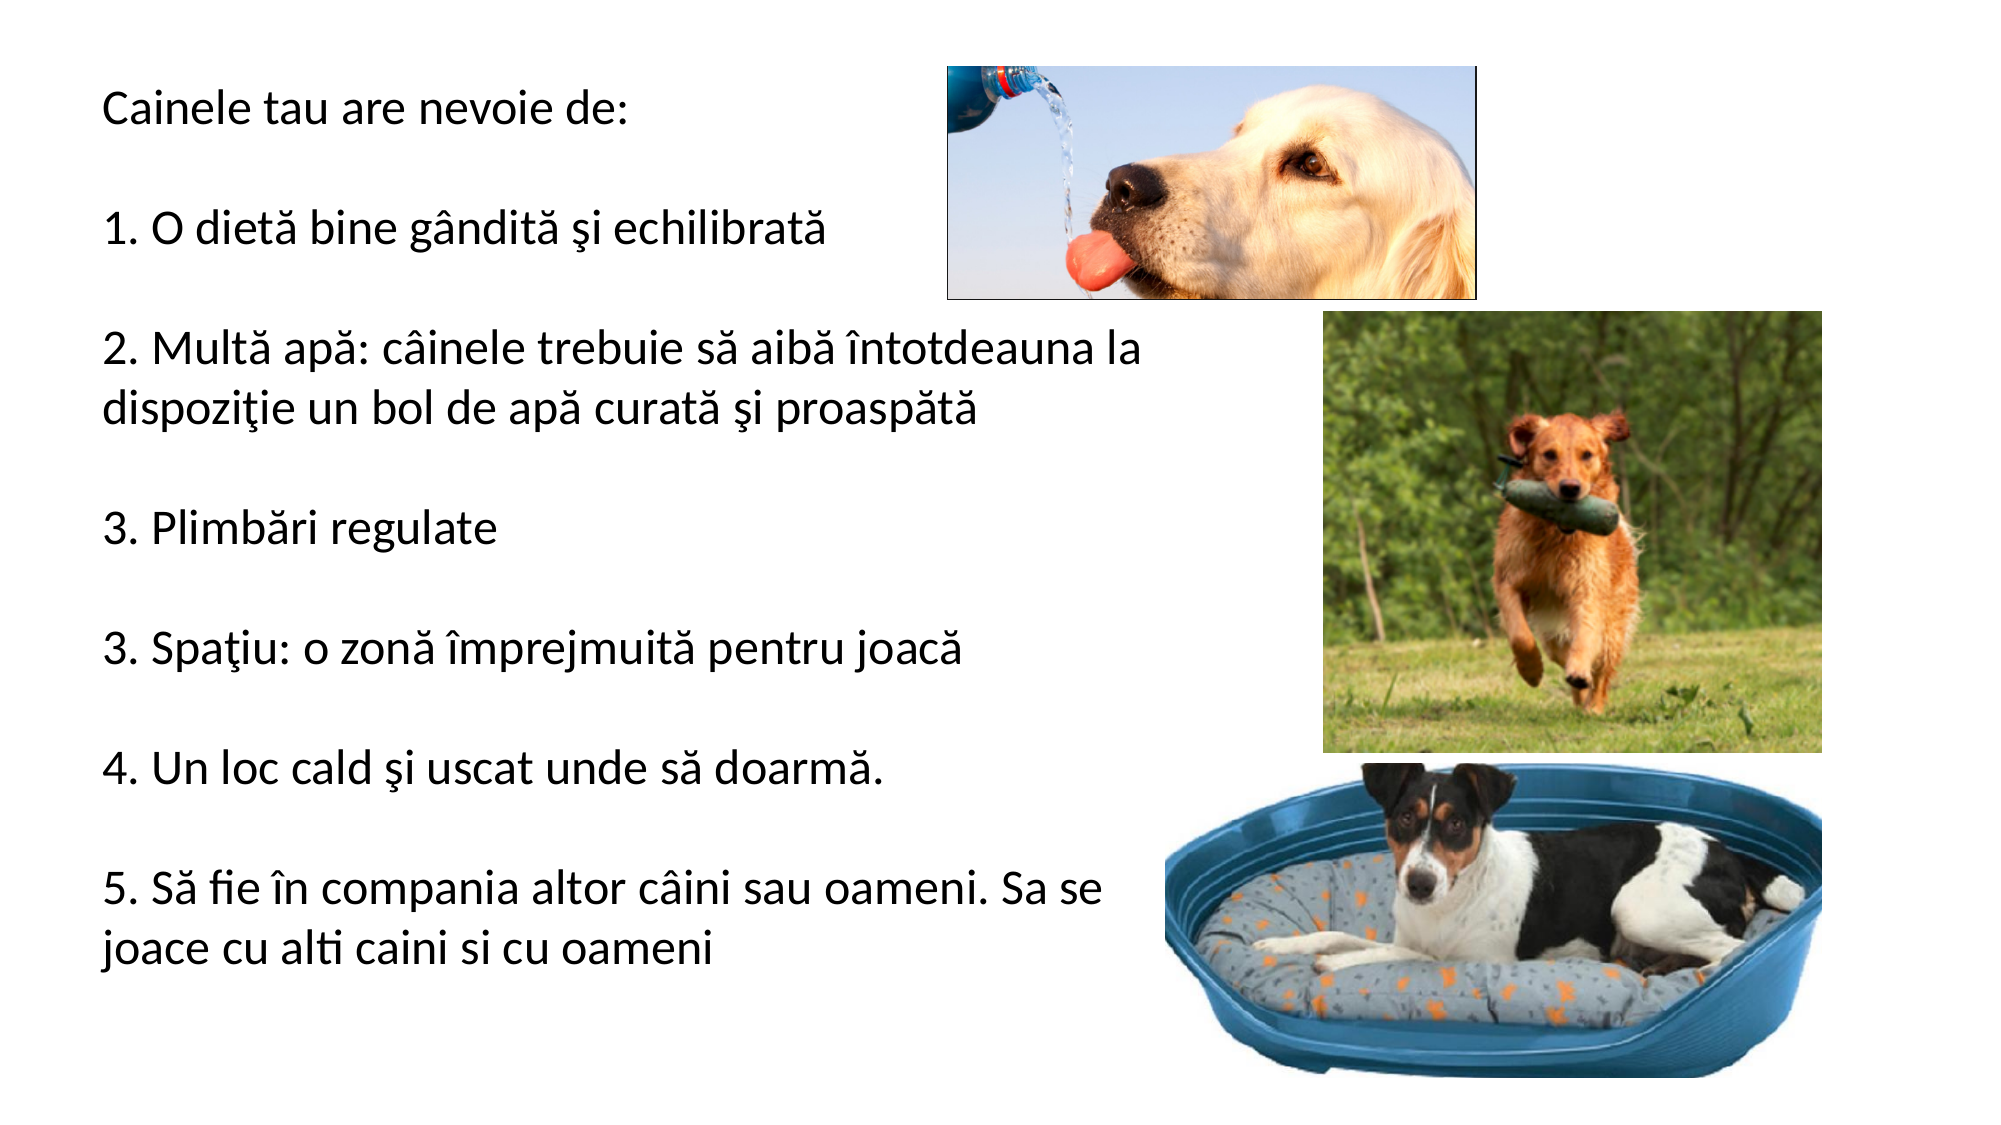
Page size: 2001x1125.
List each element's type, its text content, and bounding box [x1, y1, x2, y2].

picture [947, 66, 1477, 300]
text_box Cainele tau are nevoie de: 1. O dietă bine gândită şi echilibrată 2. Multă apă: câinele trebuie să aibă întotdeauna la dispoziţie un bol de apă curată şi proaspătă 3. Plimbări regulate 3. Spaţiu: o zonă împrejmuită pentru joacă 4. Un loc cald şi uscat unde să doarmă. 5. Să fie în compania altor câini sau oameni. Sa se joace cu alti caini si cu oameni [87, 66, 1191, 1125]
picture [947, 66, 953, 75]
picture [1165, 763, 1822, 1078]
picture [1322, 311, 1822, 753]
